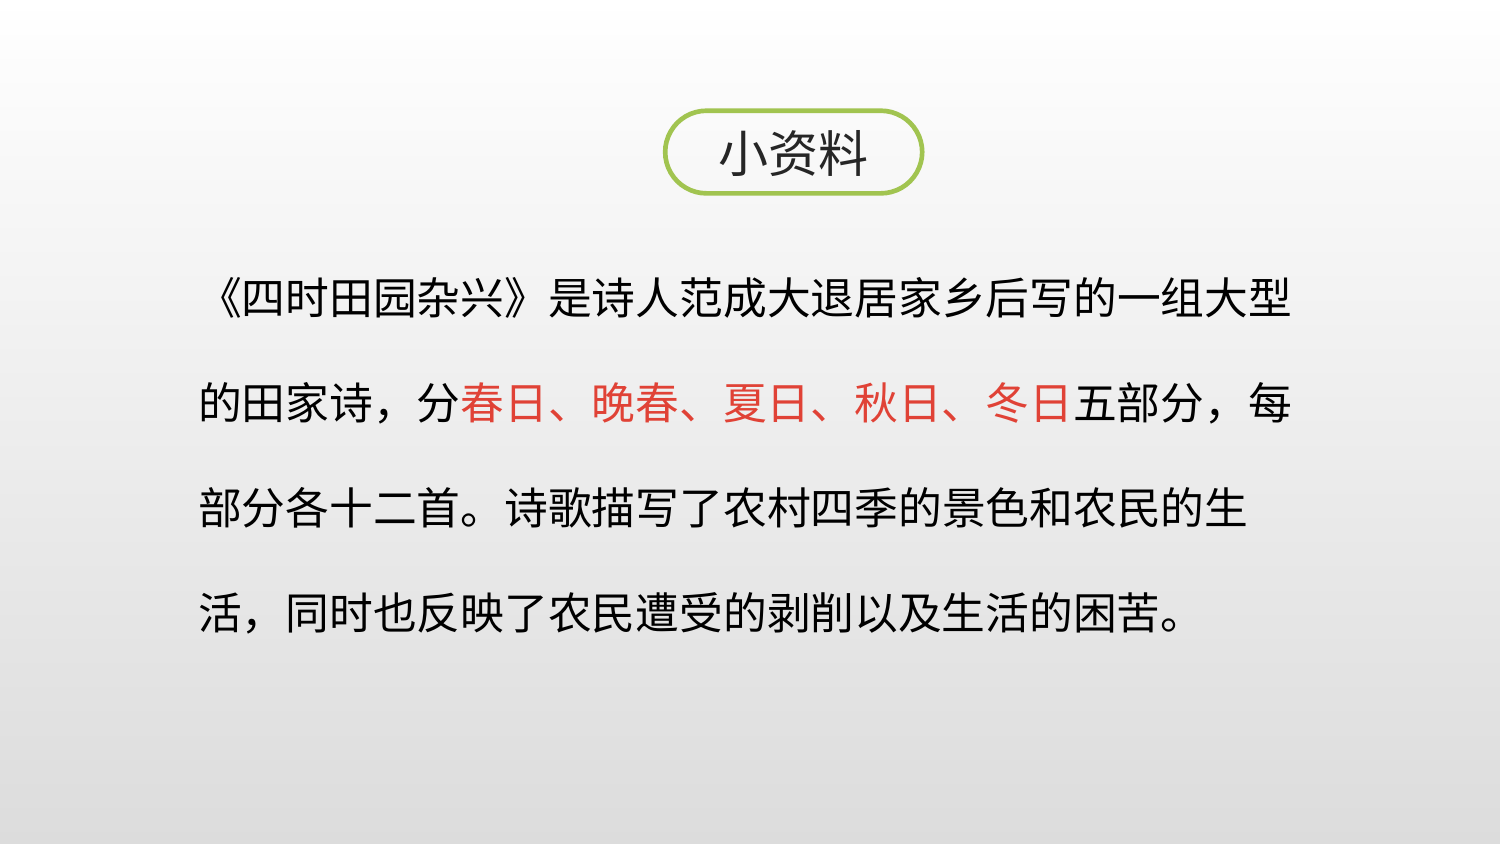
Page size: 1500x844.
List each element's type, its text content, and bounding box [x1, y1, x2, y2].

text_box 《四时田园杂兴》是诗人范成大退居家乡后写的一组大型的田家诗，分春日、晚春、夏日、秋日、冬日五部分，每部分各十二首。诗歌描写了农村四季的景色和农民的生活，同时也反映了农民遭受的剥削以及生活的困苦。 [186, 212, 1313, 672]
text_box 小资料 [664, 109, 924, 195]
